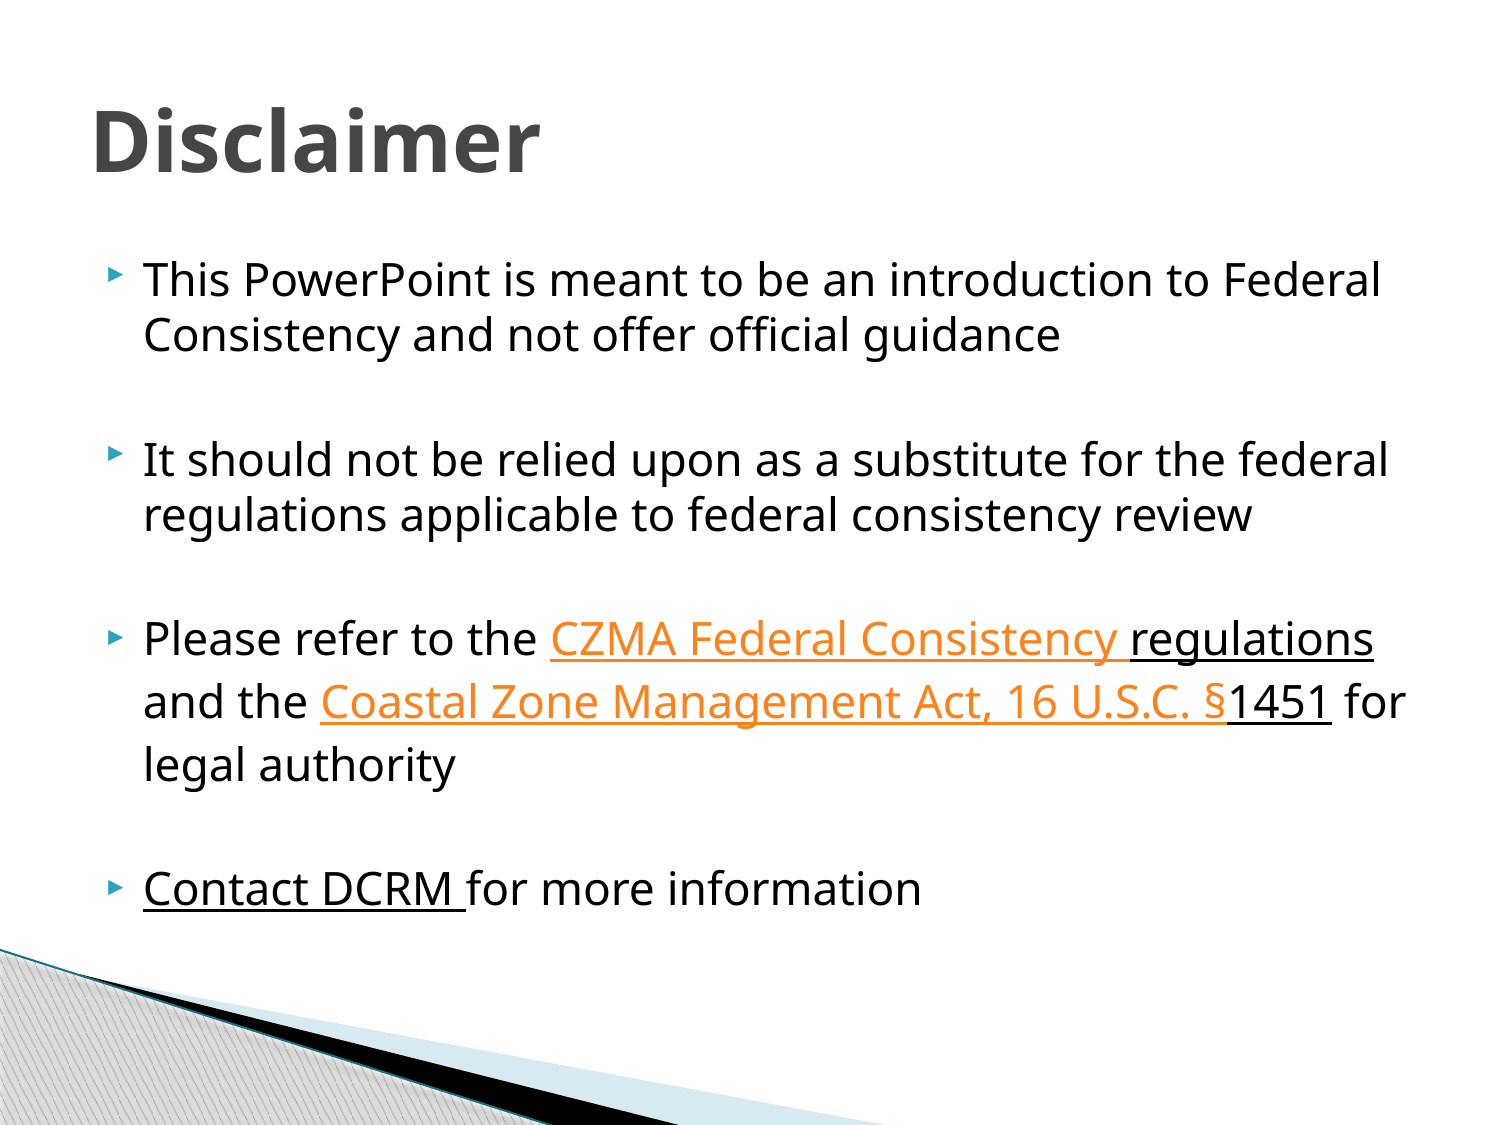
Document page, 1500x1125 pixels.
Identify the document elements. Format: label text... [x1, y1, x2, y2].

title Disclaimer [75, 45, 1425, 233]
list This PowerPoint is meant to be an introduction to Federal Consistency and not offer official guidance It should not be relied upon as a substitute for the federal regulations applicable to federal consistency review Please refer to the CZMA Federal Consistency regulations and the Coastal Zone Management Act, 16 U.S.C. §1451 for legal authority Contact DCRM for more information [75, 243, 1425, 986]
